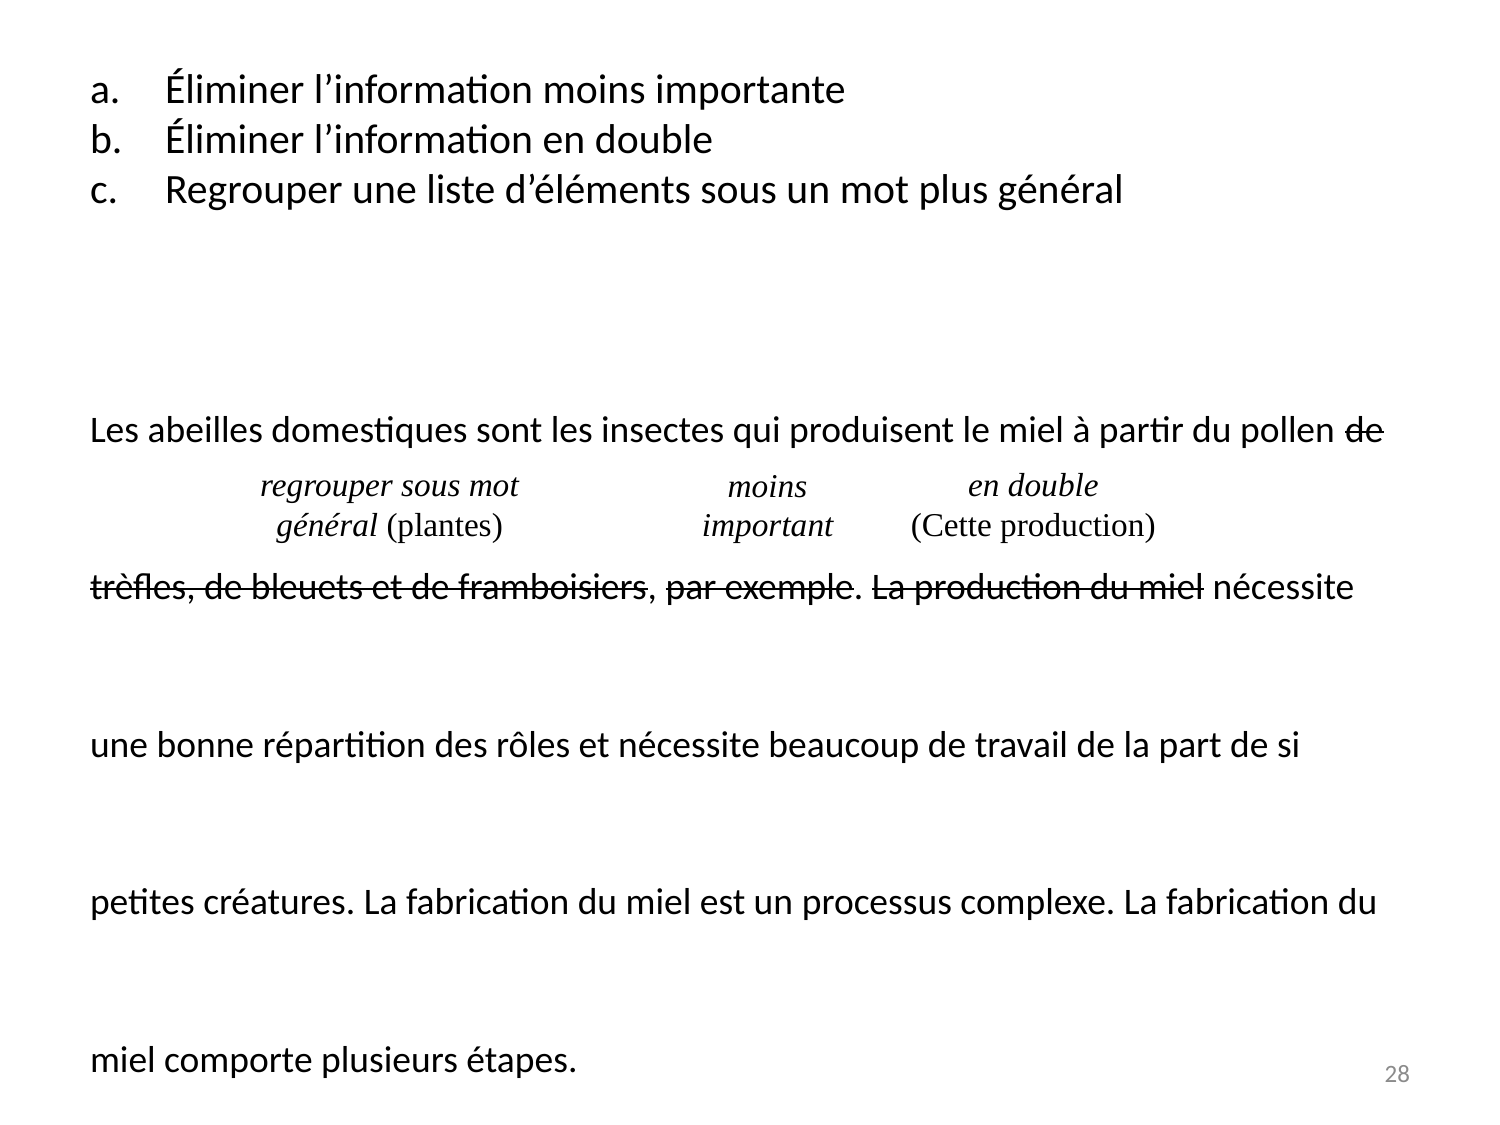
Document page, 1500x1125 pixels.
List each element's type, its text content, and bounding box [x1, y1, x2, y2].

text_box en double (Cette production) [832, 456, 1235, 532]
text_box moins important [667, 456, 868, 537]
list Éliminer l’information moins importante Éliminer l’information en double Regrouper une liste d’éléments sous un mot plus général Les abeilles domestiques sont les insectes qui produisent le miel à partir du pollen de trèfles, de bleuets et de framboisiers, par exemple. La production du miel nécessite une bonne répartition des rôles et nécessite beaucoup de travail de la part de si petites créatures. La fabrication du miel est un processus complexe. La fabrication du miel comporte plusieurs étapes. [75, 54, 1424, 1094]
text_box regrouper sous mot général (plantes) [206, 456, 573, 527]
slide_number 28 [1074, 1042, 1425, 1103]
